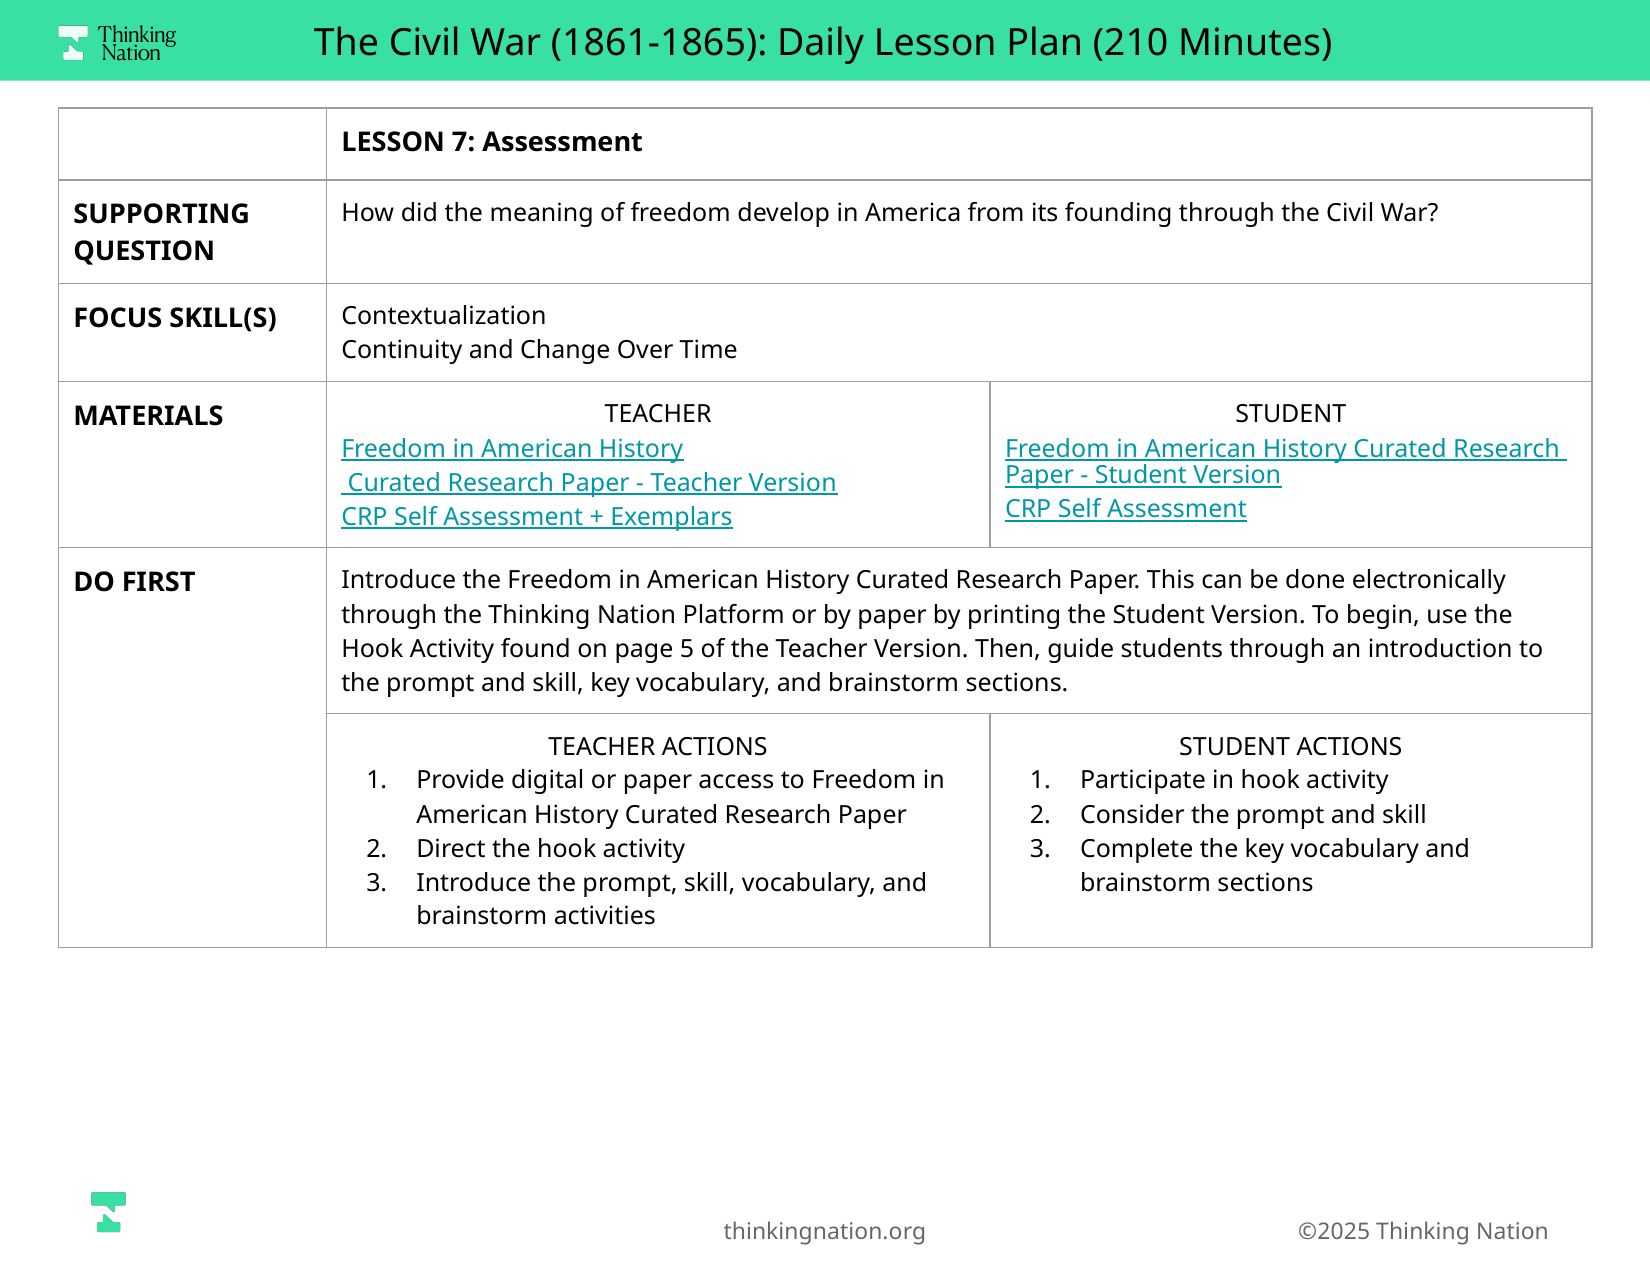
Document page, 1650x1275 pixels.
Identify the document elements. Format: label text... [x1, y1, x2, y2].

text_box thinkingnation.org [629, 1200, 1021, 1240]
table_cell DO FIRST [59, 548, 326, 947]
table_cell Contextualization Continuity and Change Over Time [327, 284, 1591, 381]
picture [80, 1184, 136, 1240]
text_box The Civil War (1861-1865): Daily Lesson Plan (210 Minutes) [0, 0, 1650, 81]
table_cell Introduce the Freedom in American History Curated Research Paper. This can be done electronically through the Thinking Nation Platform or by paper by printing the Student Version. To begin, use the Hook Activity found on page 5 of the Teacher Version. Then, guide students through an introduction to the prompt and skill, key vocabulary, and brainstorm sections. [327, 548, 1591, 713]
picture [45, 14, 180, 85]
table_header [59, 109, 326, 179]
table_cell STUDENT ACTIONS Participate in hook activity Consider the prompt and skill Complete the key vocabulary and brainstorm sections [991, 714, 1591, 947]
table_cell STUDENT Freedom in American History Curated Research Paper - Student Version CRP Self Assessment [991, 382, 1591, 547]
table_cell MATERIALS [59, 382, 326, 547]
table_cell FOCUS SKILL(S) [59, 284, 326, 381]
table_cell TEACHER ACTIONS Provide digital or paper access to Freedom in American History Curated Research Paper Direct the hook activity Introduce the prompt, skill, vocabulary, and brainstorm activities [327, 714, 989, 947]
table_cell How did the meaning of freedom develop in America from its founding through the Civil War? [327, 181, 1591, 283]
table_header LESSON 7: Assessment [327, 109, 1591, 179]
table_cell TEACHER Freedom in American History Curated Research Paper - Teacher Version CRP Self Assessment + Exemplars [327, 382, 989, 547]
text_box ©2025 Thinking Nation [1174, 1200, 1566, 1240]
table_cell SUPPORTING QUESTION [59, 181, 326, 283]
